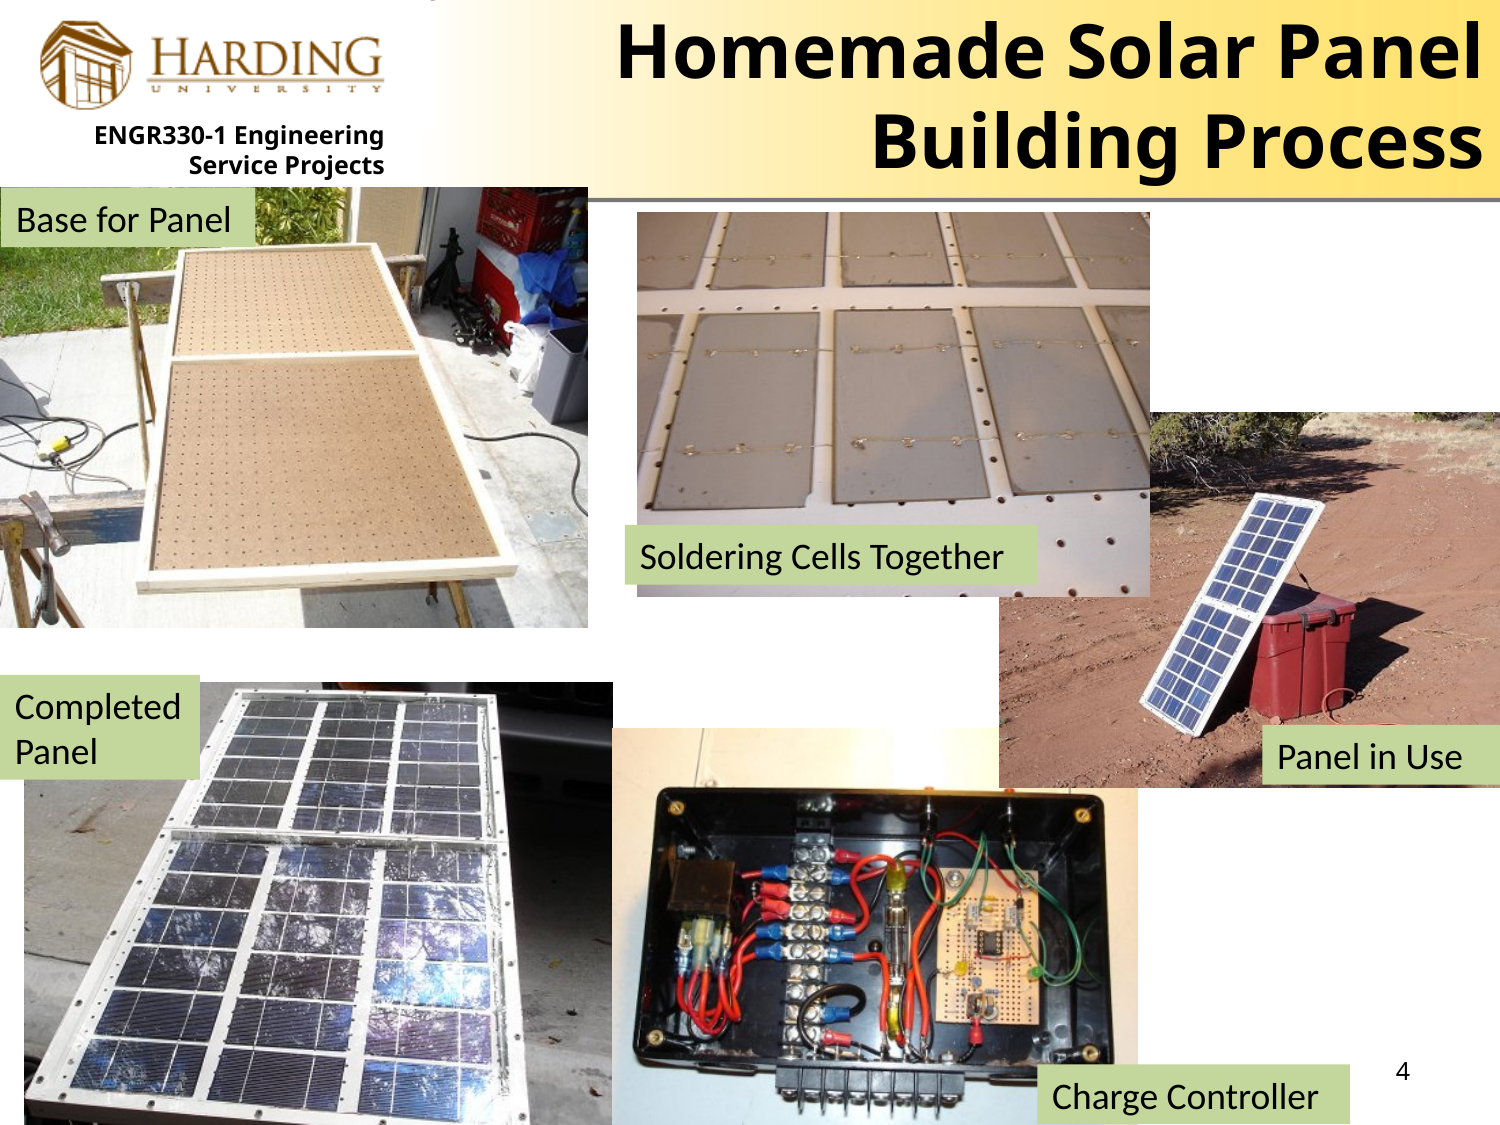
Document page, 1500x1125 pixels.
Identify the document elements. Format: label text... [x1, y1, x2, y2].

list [0, 187, 588, 629]
picture [24, 212, 1500, 1125]
text_box Soldering Cells Together [624, 524, 632, 585]
picture [0, 0, 399, 129]
title Homemade Solar Panel Building Process [399, 0, 1500, 188]
text_box Charge Controller [1141, 1064, 1350, 1125]
text_box Completed Panel [0, 674, 200, 780]
slide_number 4 [1141, 1042, 1425, 1103]
